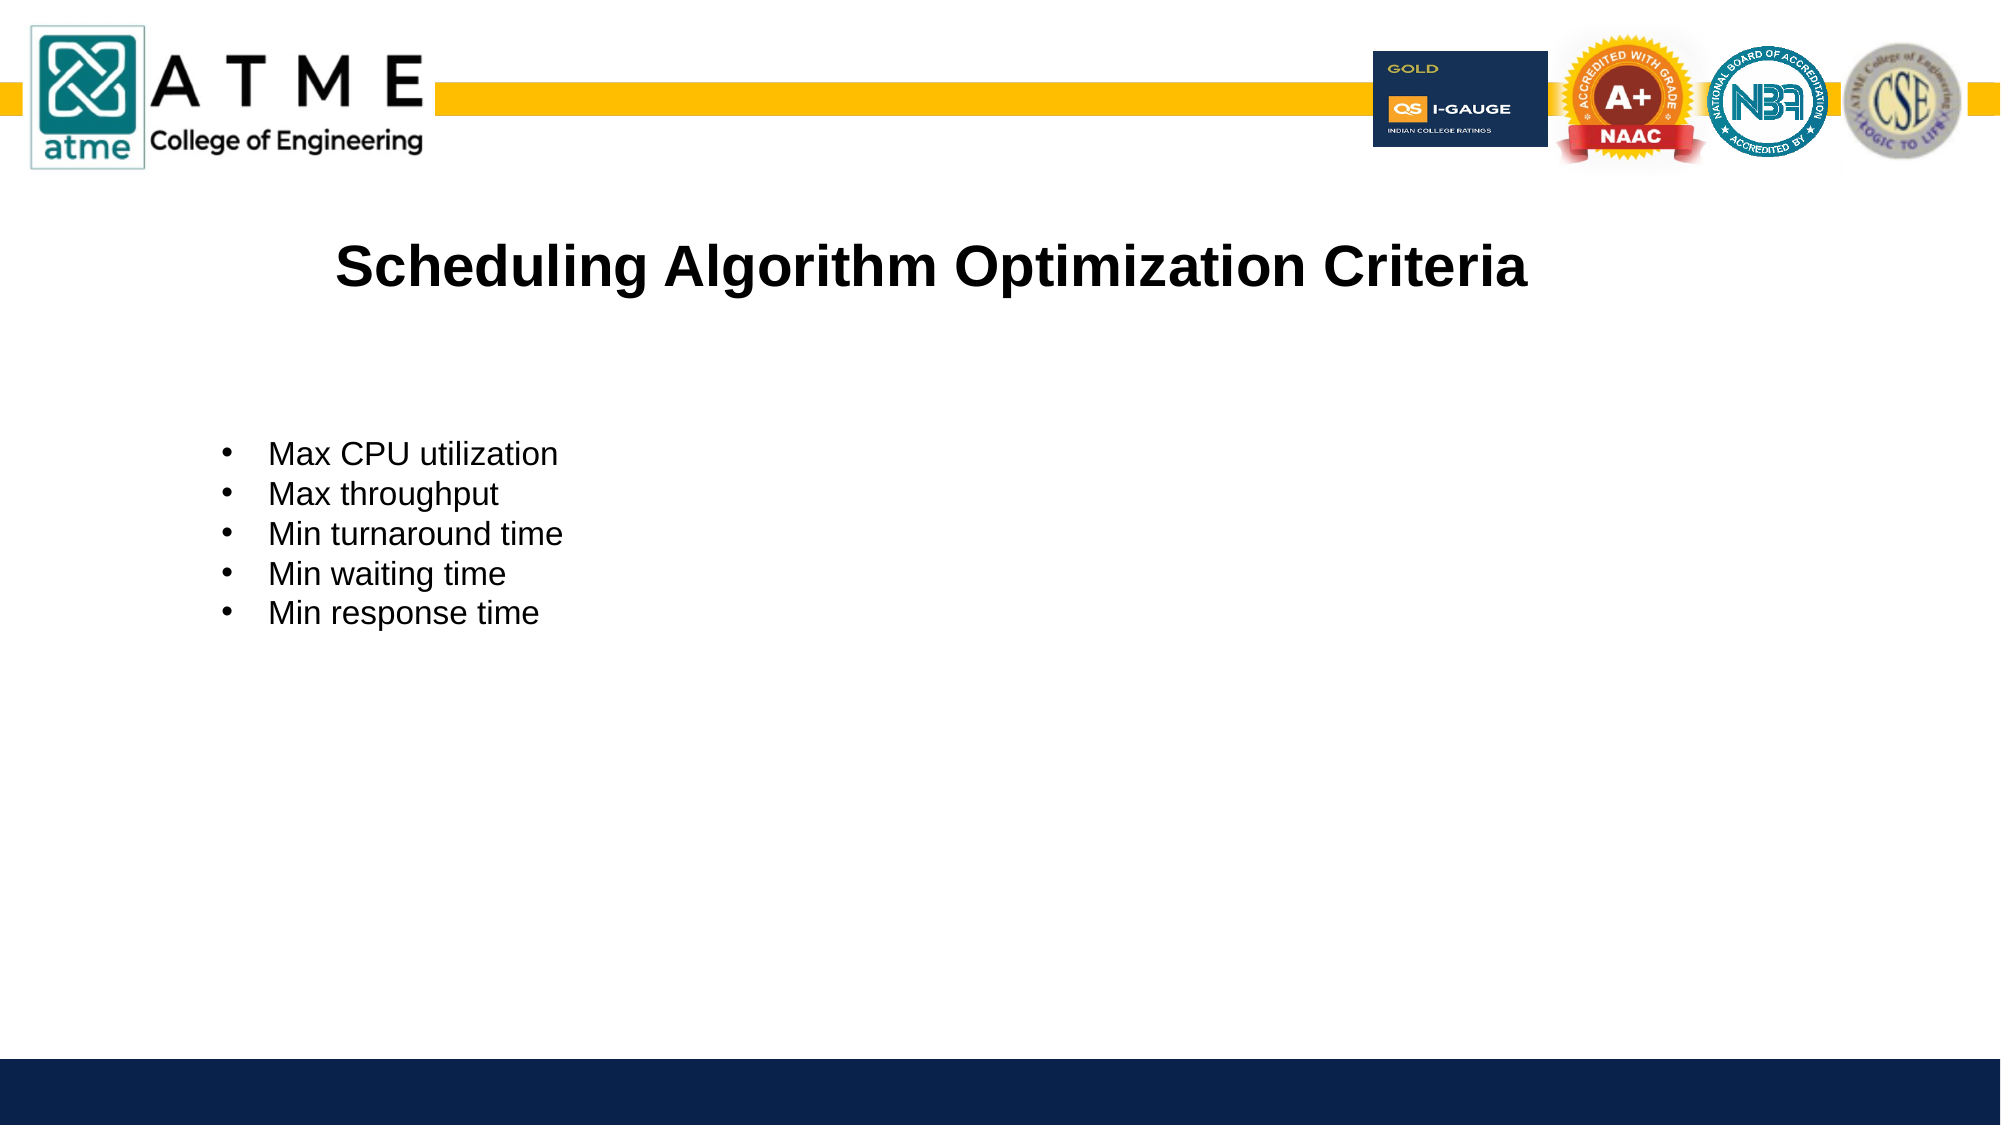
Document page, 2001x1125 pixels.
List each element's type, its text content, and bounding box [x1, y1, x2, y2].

text_box Scheduling Algorithm Optimization Criteria [321, 220, 1544, 306]
text_box Max CPU utilization Max throughput Min turnaround time Min waiting time Min response time [206, 424, 579, 639]
picture [1840, 26, 1968, 176]
picture [0, 1059, 2001, 1125]
picture [1373, 20, 1828, 180]
picture [22, 15, 435, 178]
